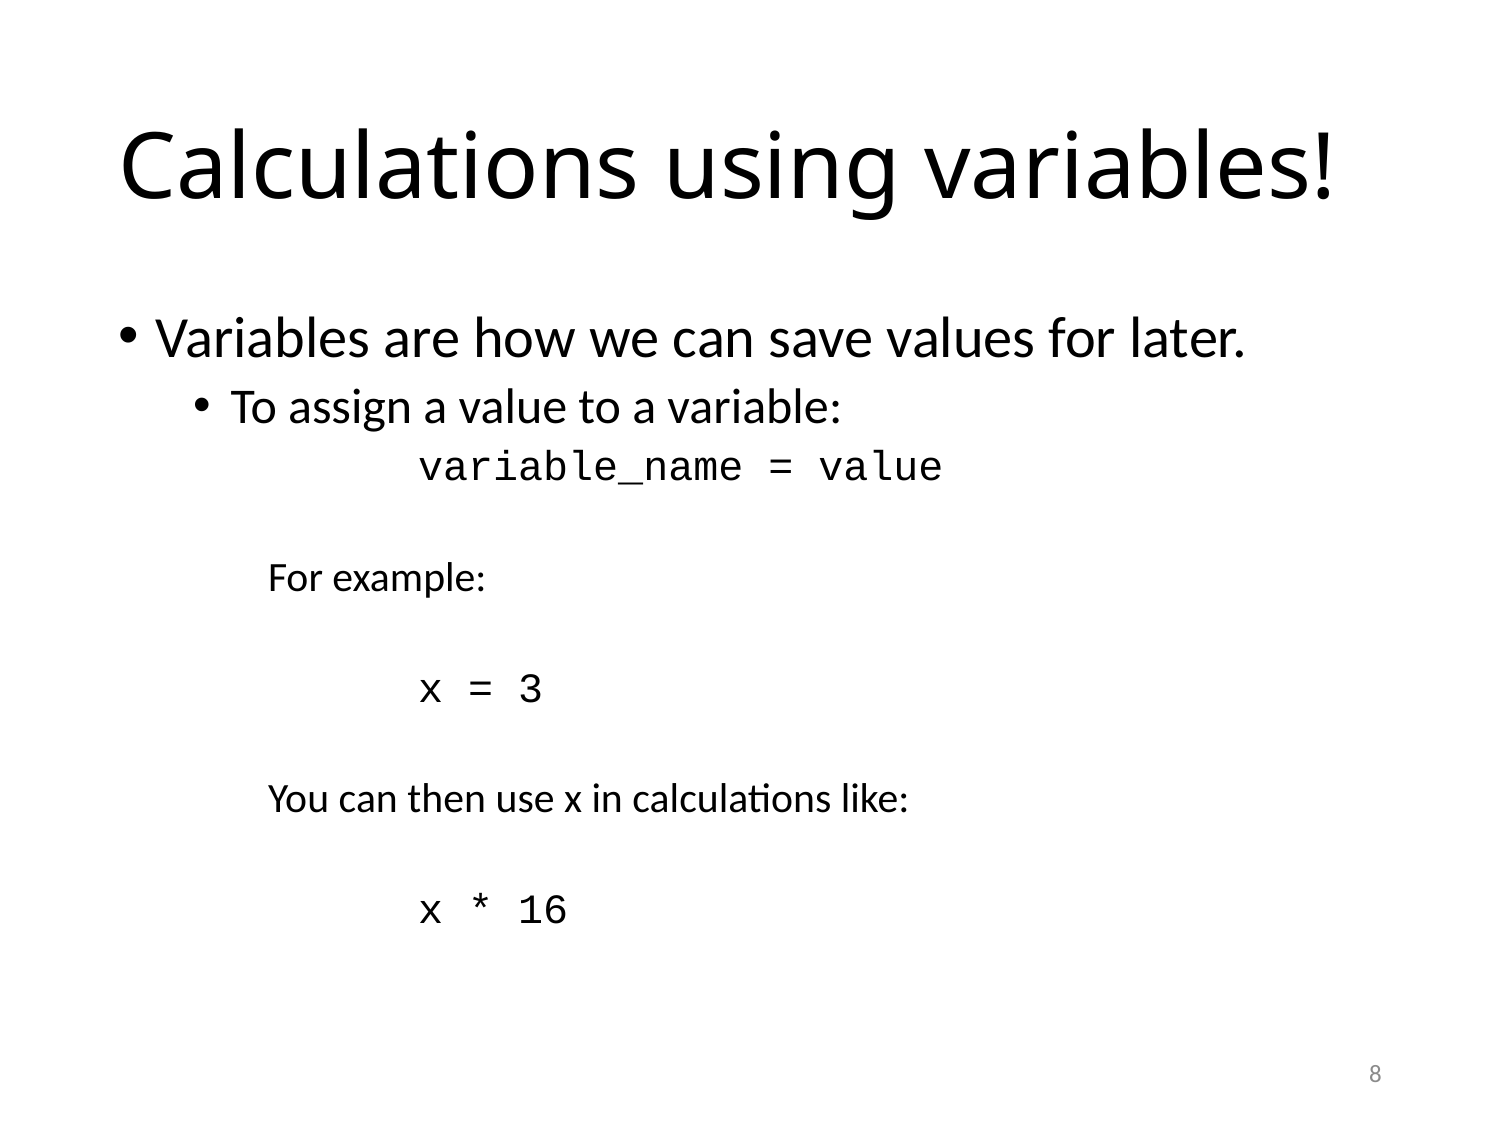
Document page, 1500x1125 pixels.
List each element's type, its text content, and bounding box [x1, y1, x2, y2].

title Calculations using variables! [103, 59, 1397, 278]
list Variables are how we can save values for later. To assign a value to a variable: variable_name = value For example: x = 3 You can then use x in calculations like: x * 16 [103, 299, 1397, 1014]
slide_number 8 [1059, 1042, 1397, 1103]
